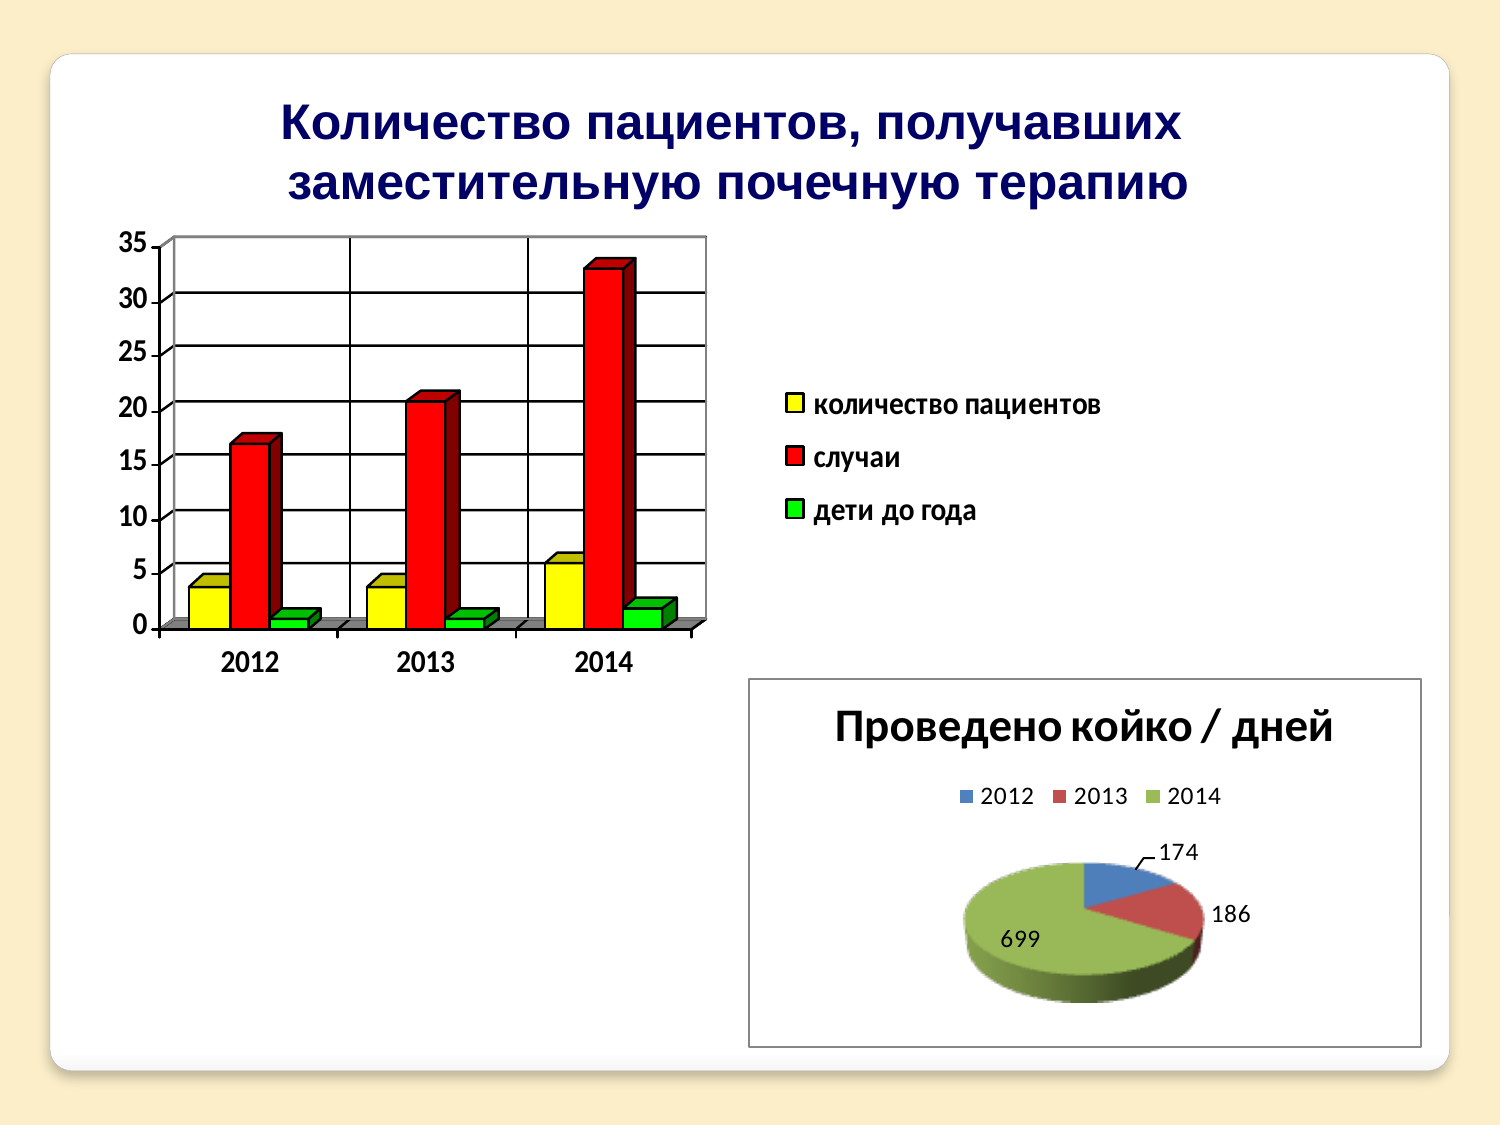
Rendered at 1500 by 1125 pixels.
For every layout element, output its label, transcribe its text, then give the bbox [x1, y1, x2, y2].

text_box Количество пациентов, получавших заместительную почечную терапию [117, 81, 1360, 217]
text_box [737, 667, 1430, 1057]
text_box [34, 175, 1134, 739]
